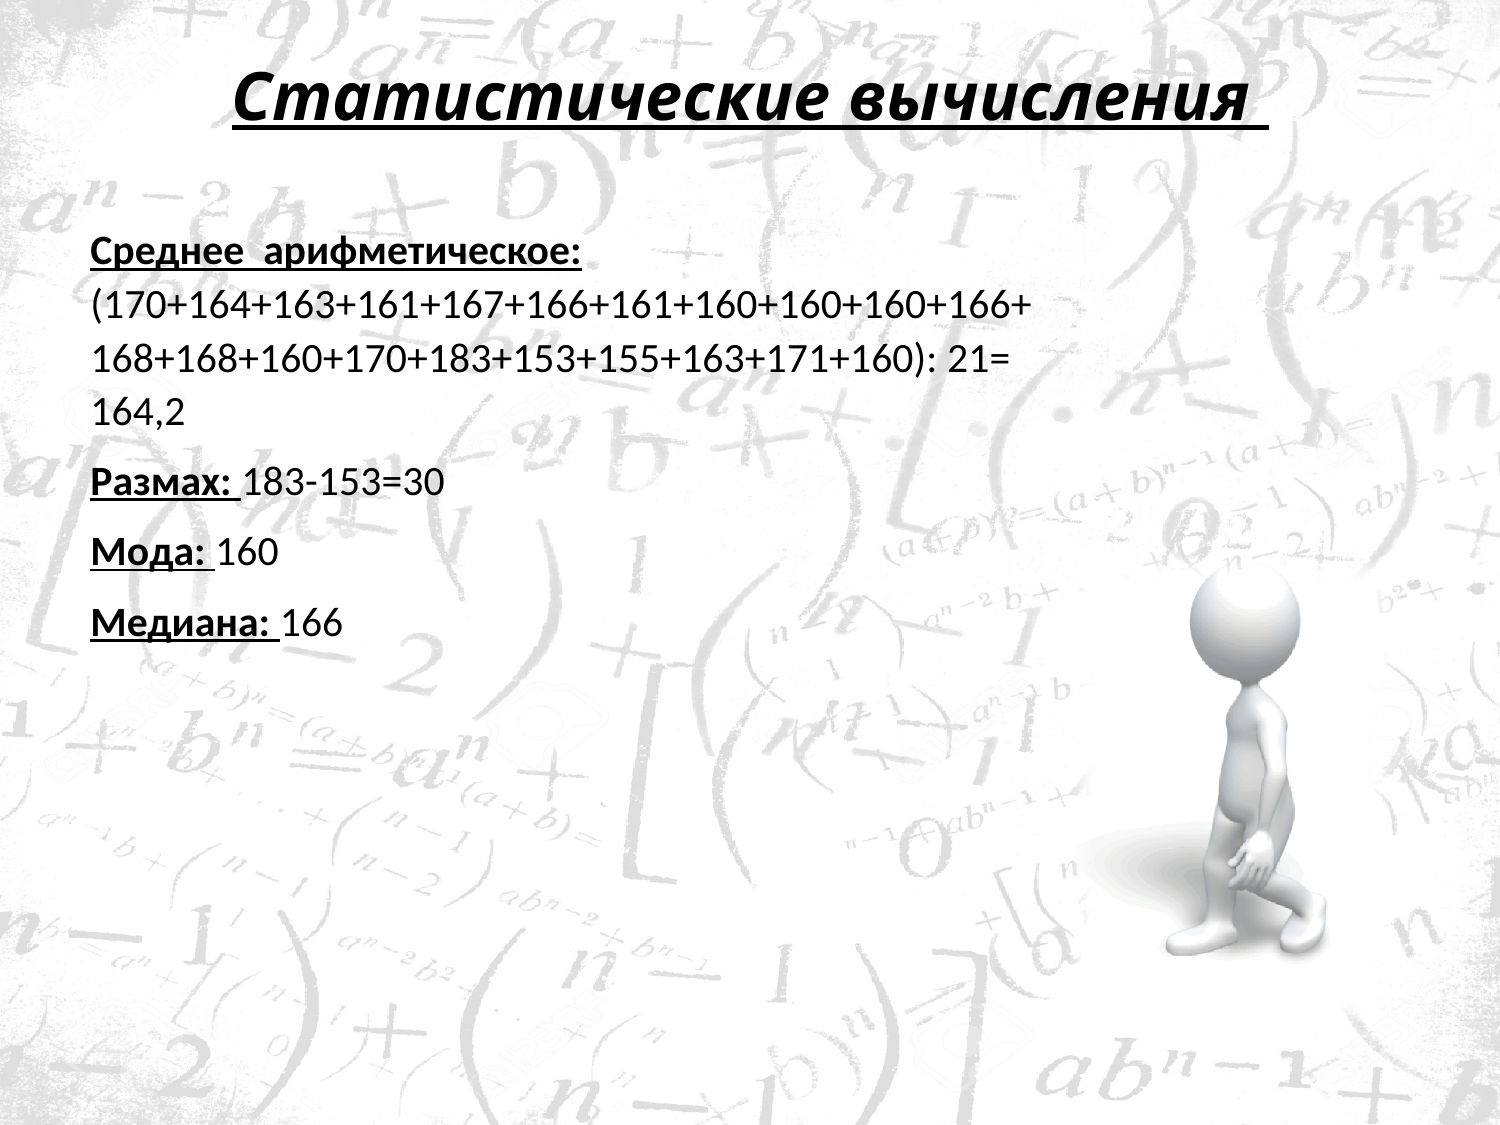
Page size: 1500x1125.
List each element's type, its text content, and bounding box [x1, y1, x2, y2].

picture [1062, 549, 1401, 1033]
text_box Среднее арифметическое: (170+164+163+161+167+166+161+160+160+160+166+168+168+160+170+183+153+155+163+171+160): 21= 164,2 Размах: 183-153=30 Мода: 160 Медиана: 166 [75, 212, 1051, 652]
title Статистические вычисления [75, 0, 1425, 188]
